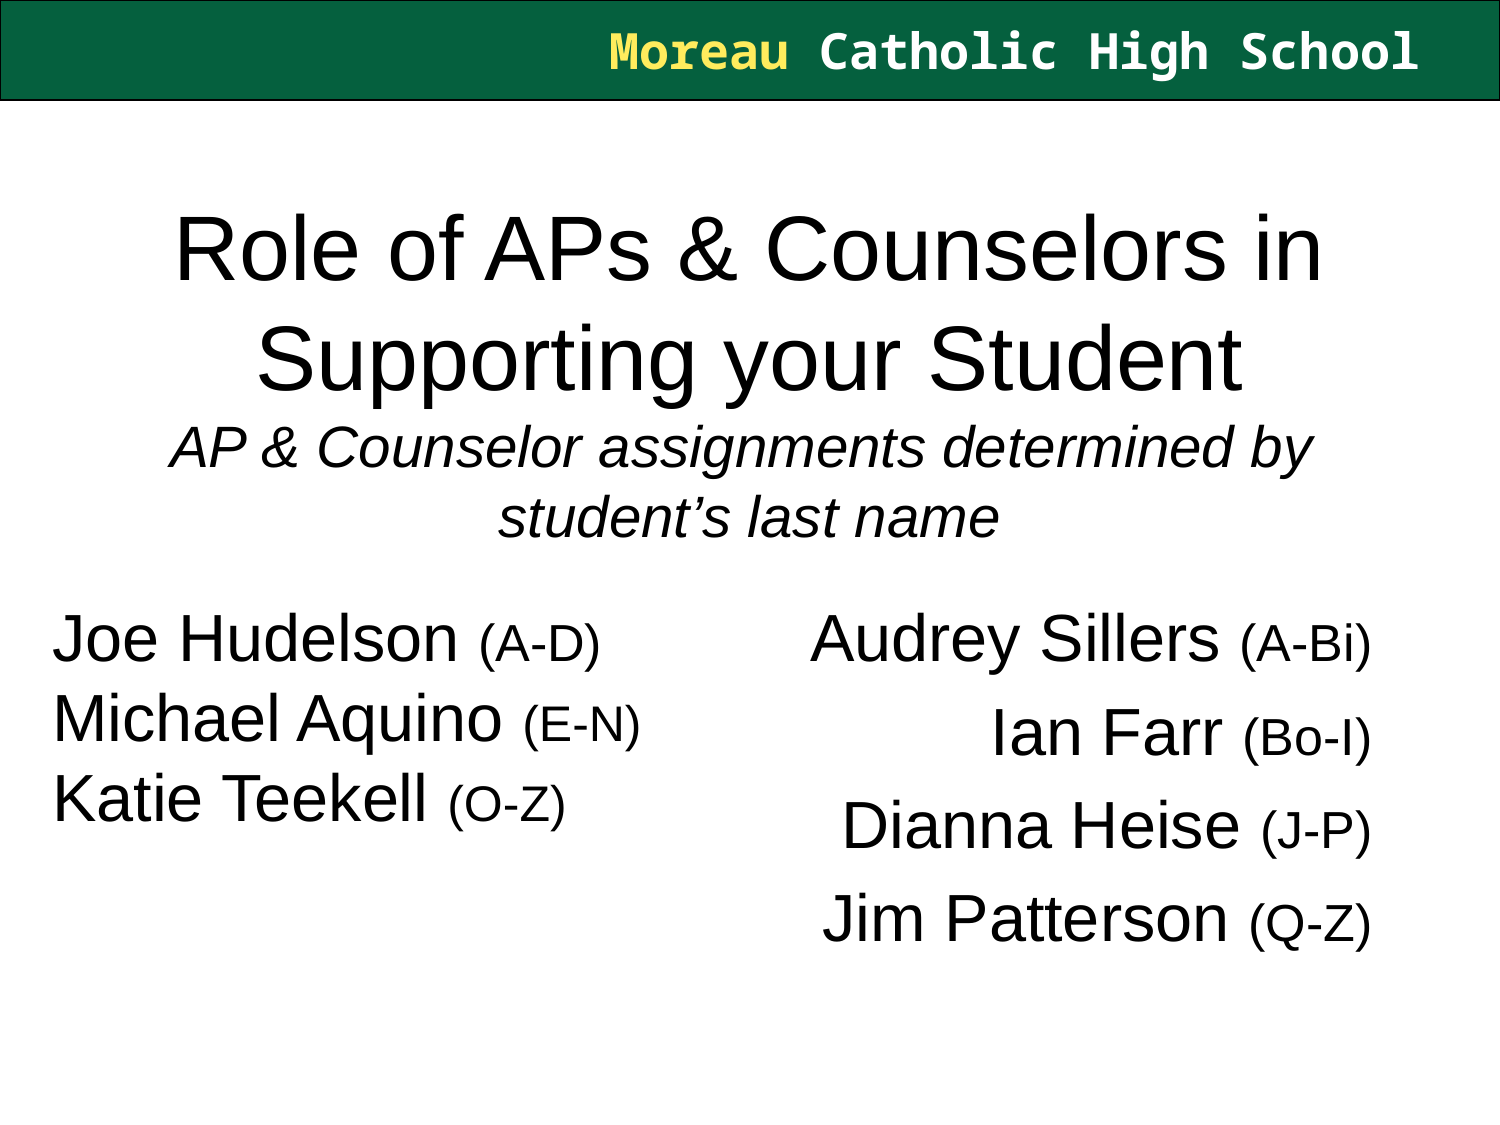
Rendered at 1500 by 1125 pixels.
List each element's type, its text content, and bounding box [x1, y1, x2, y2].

subtitle Audrey Sillers (A-Bi) Ian Farr (Bo-I) Dianna Heise (J-P) Jim Patterson (Q-Z) [174, 587, 1388, 988]
text_box Joe Hudelson (A-D) Michael Aquino (E-N) Katie Teekell (O-Z) [37, 587, 688, 843]
title Role of APs & Counselors in Supporting your Student AP & Counselor assignments determined by student’s last name [112, 224, 1388, 513]
